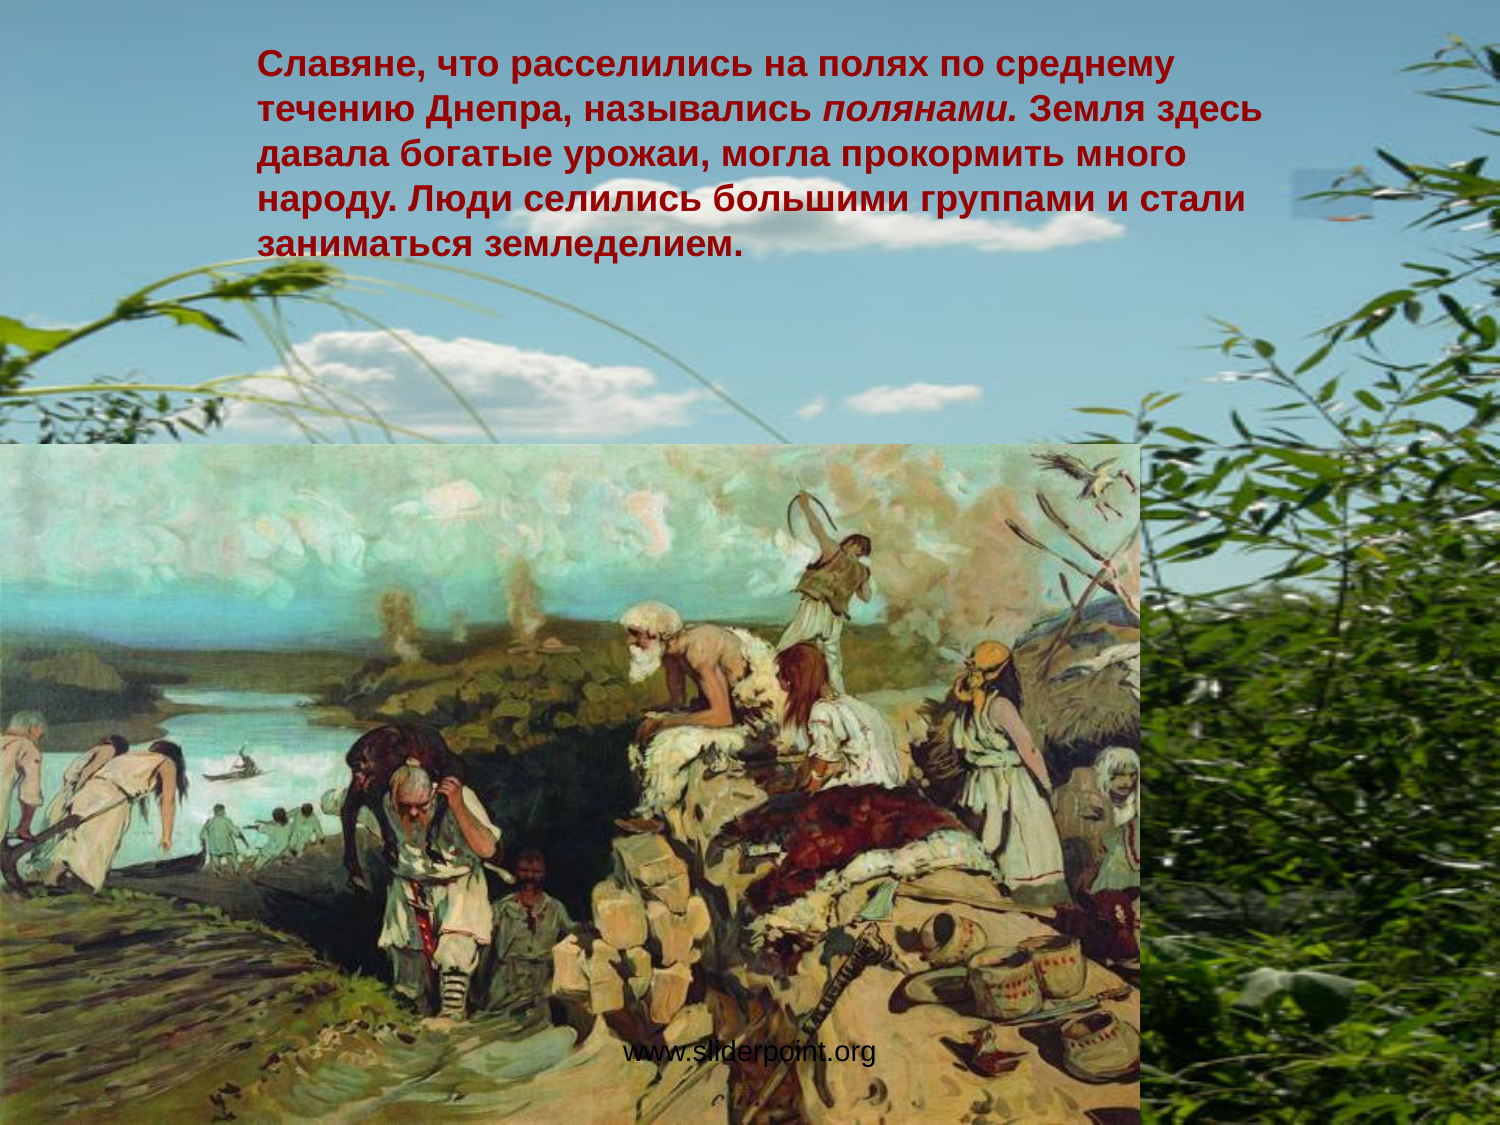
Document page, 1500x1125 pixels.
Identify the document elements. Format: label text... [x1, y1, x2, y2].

text_box Славяне, что расселились на полях по среднему течению Днепра, назывались полянами. Земля здесь давала богатые урожаи, могла прокормить много народу. Люди селились большими группами и стали заниматься земледелием. [242, 31, 1294, 271]
picture [0, 0, 1500, 1125]
